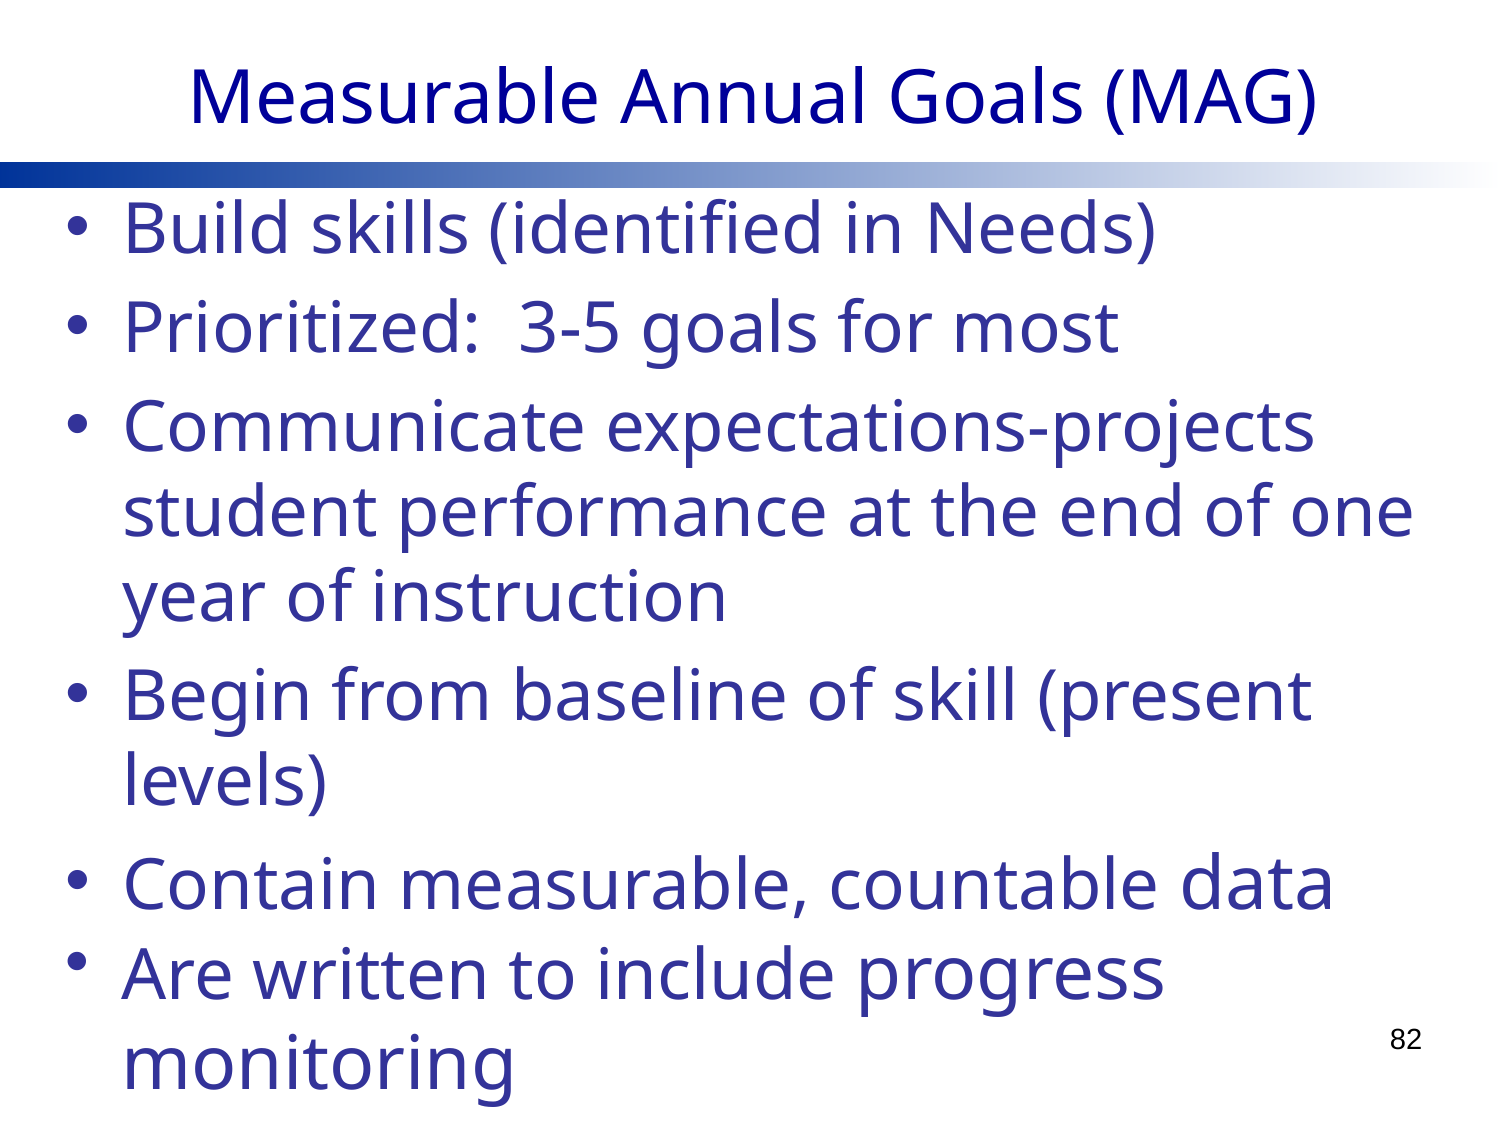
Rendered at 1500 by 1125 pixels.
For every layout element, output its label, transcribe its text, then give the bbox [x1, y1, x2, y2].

slide_number 82 [1324, 1012, 1438, 1091]
title Measurable Annual Goals (MAG) [125, 37, 1400, 150]
list Build skills (identified in Needs) Prioritized: 3-5 goals for most Communicate expectations-projects student performance at the end of one year of instruction Begin from baseline of skill (present levels) Contain measurable, countable data Are written to include progress monitoring [50, 174, 1450, 1125]
